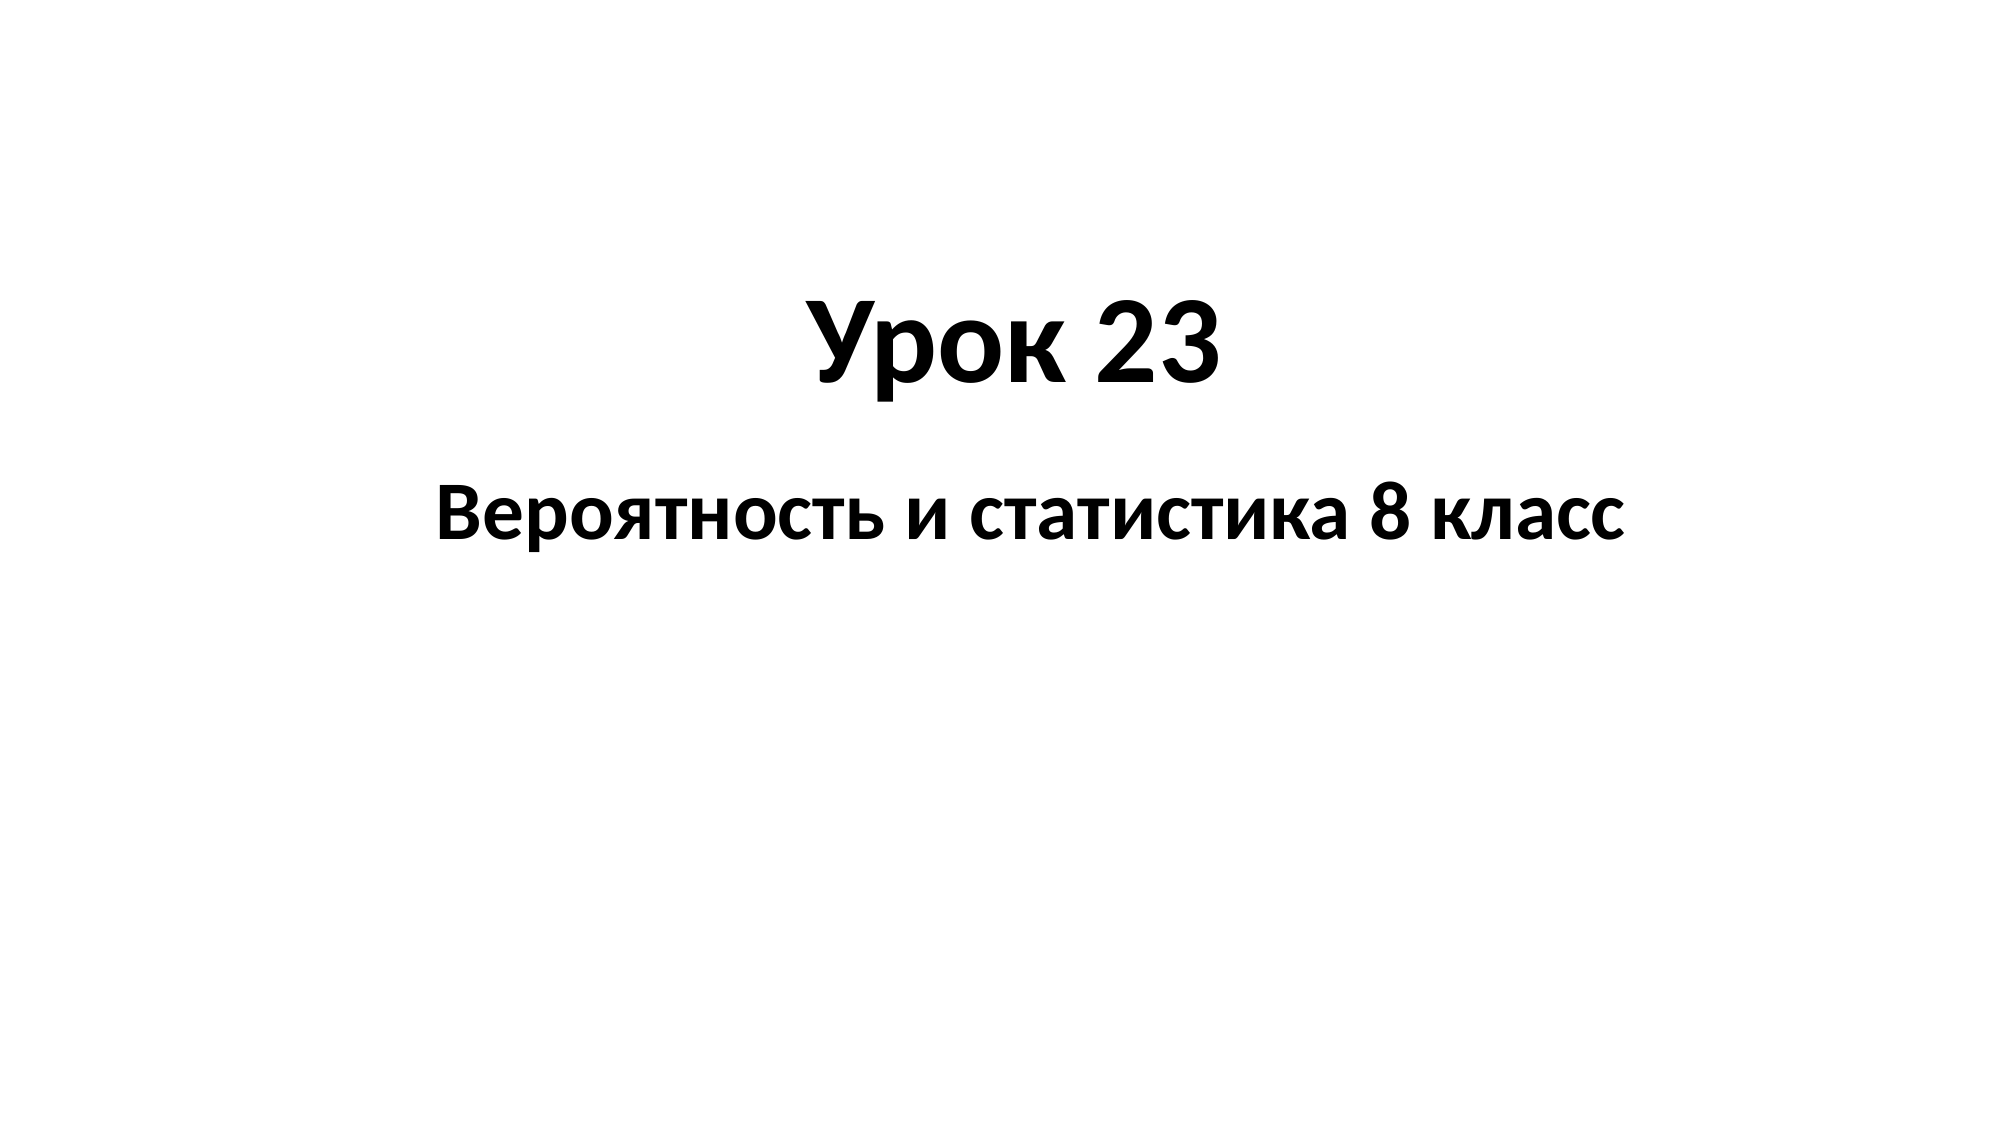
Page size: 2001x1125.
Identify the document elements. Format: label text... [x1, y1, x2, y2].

title Урок 23 [264, 246, 1765, 417]
subtitle Вероятность и статистика 8 класс [280, 459, 1781, 634]
